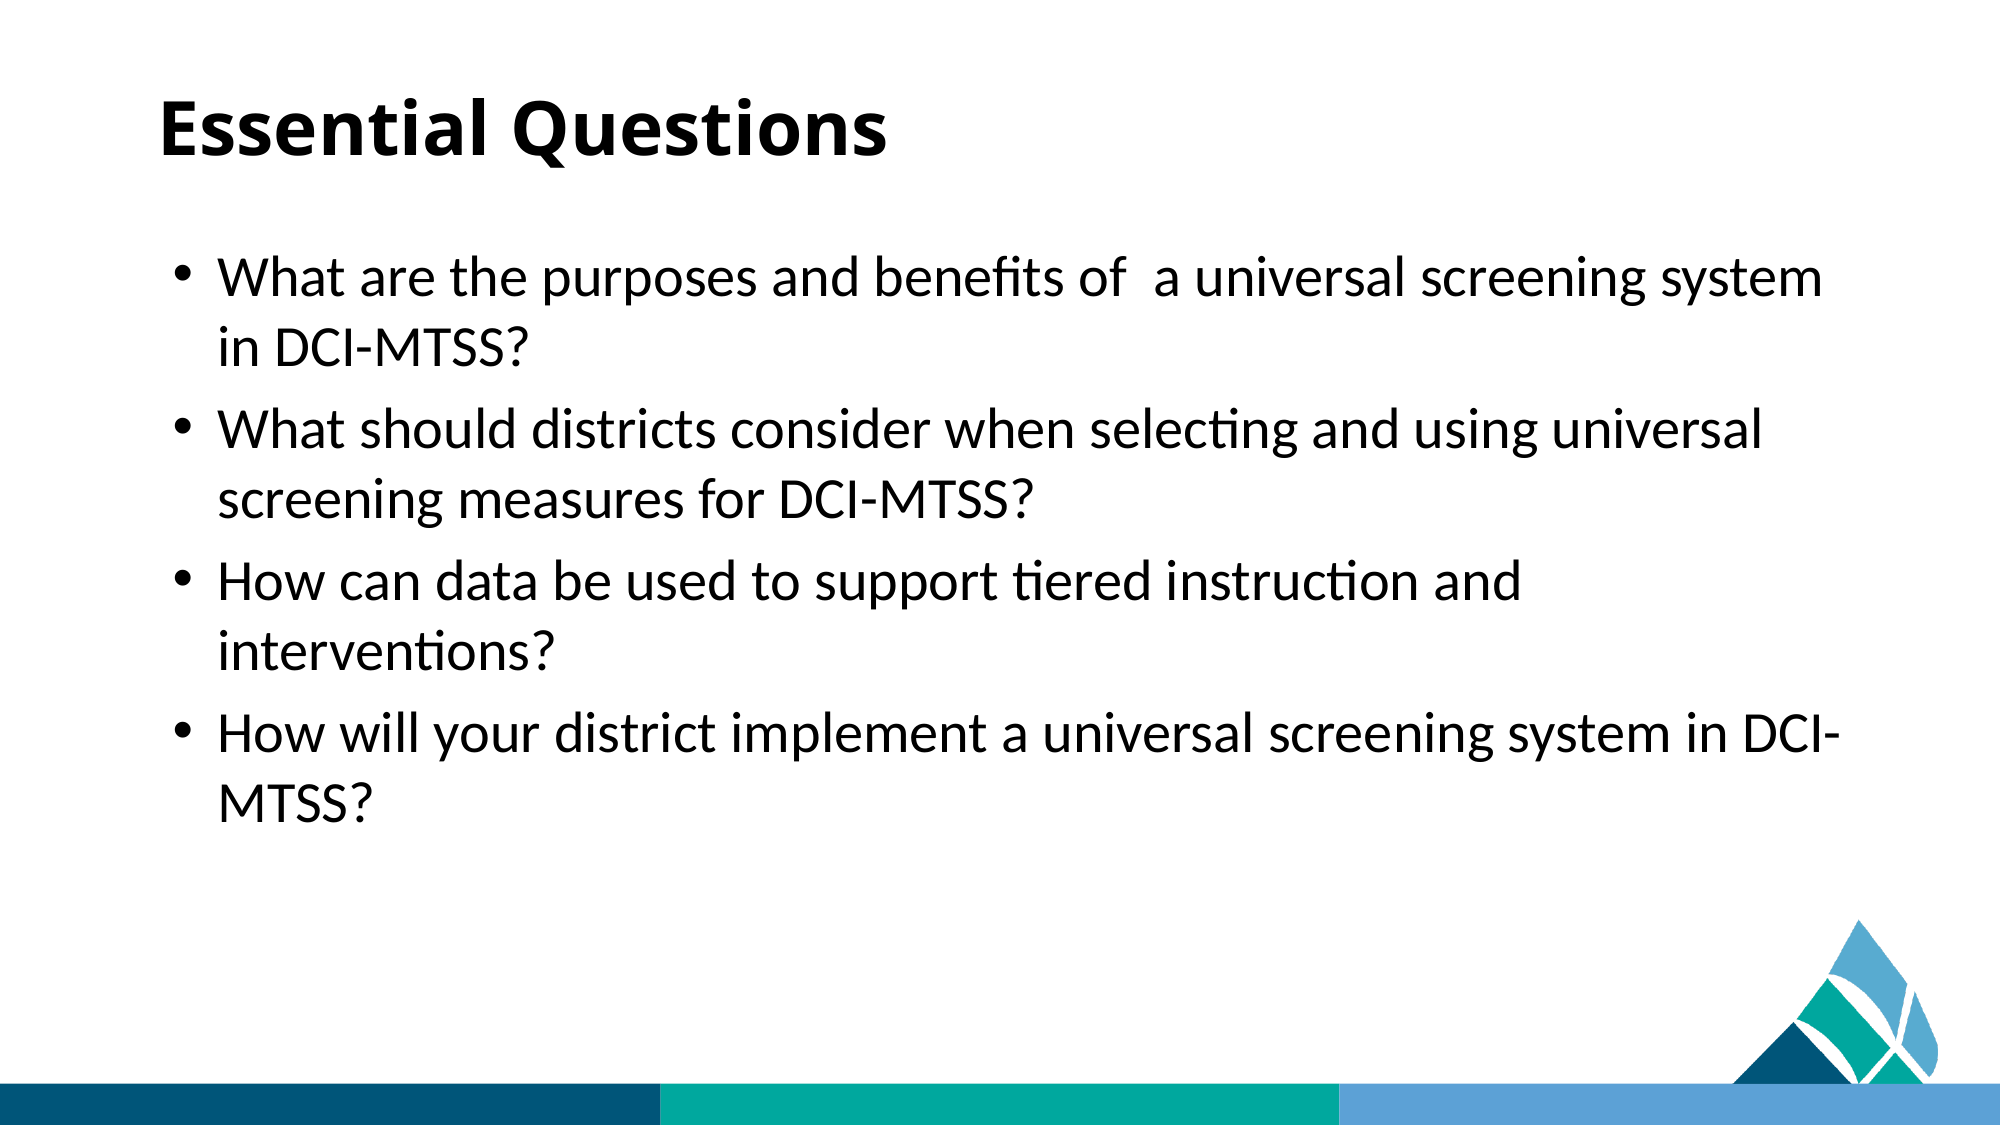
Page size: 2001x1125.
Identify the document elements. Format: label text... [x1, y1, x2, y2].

picture [1732, 919, 1938, 1084]
title Essential Questions Revisited [137, 59, 1863, 195]
list What are the purposes and benefits of a universal screening system in DCI-MTSS? What should districts consider when selecting and using universal screening measures for DCI-MTSS? How can data be used to support tiered instruction and interventions? How will your district implement a universal screening system in DCI-MTSS? [137, 217, 1863, 931]
